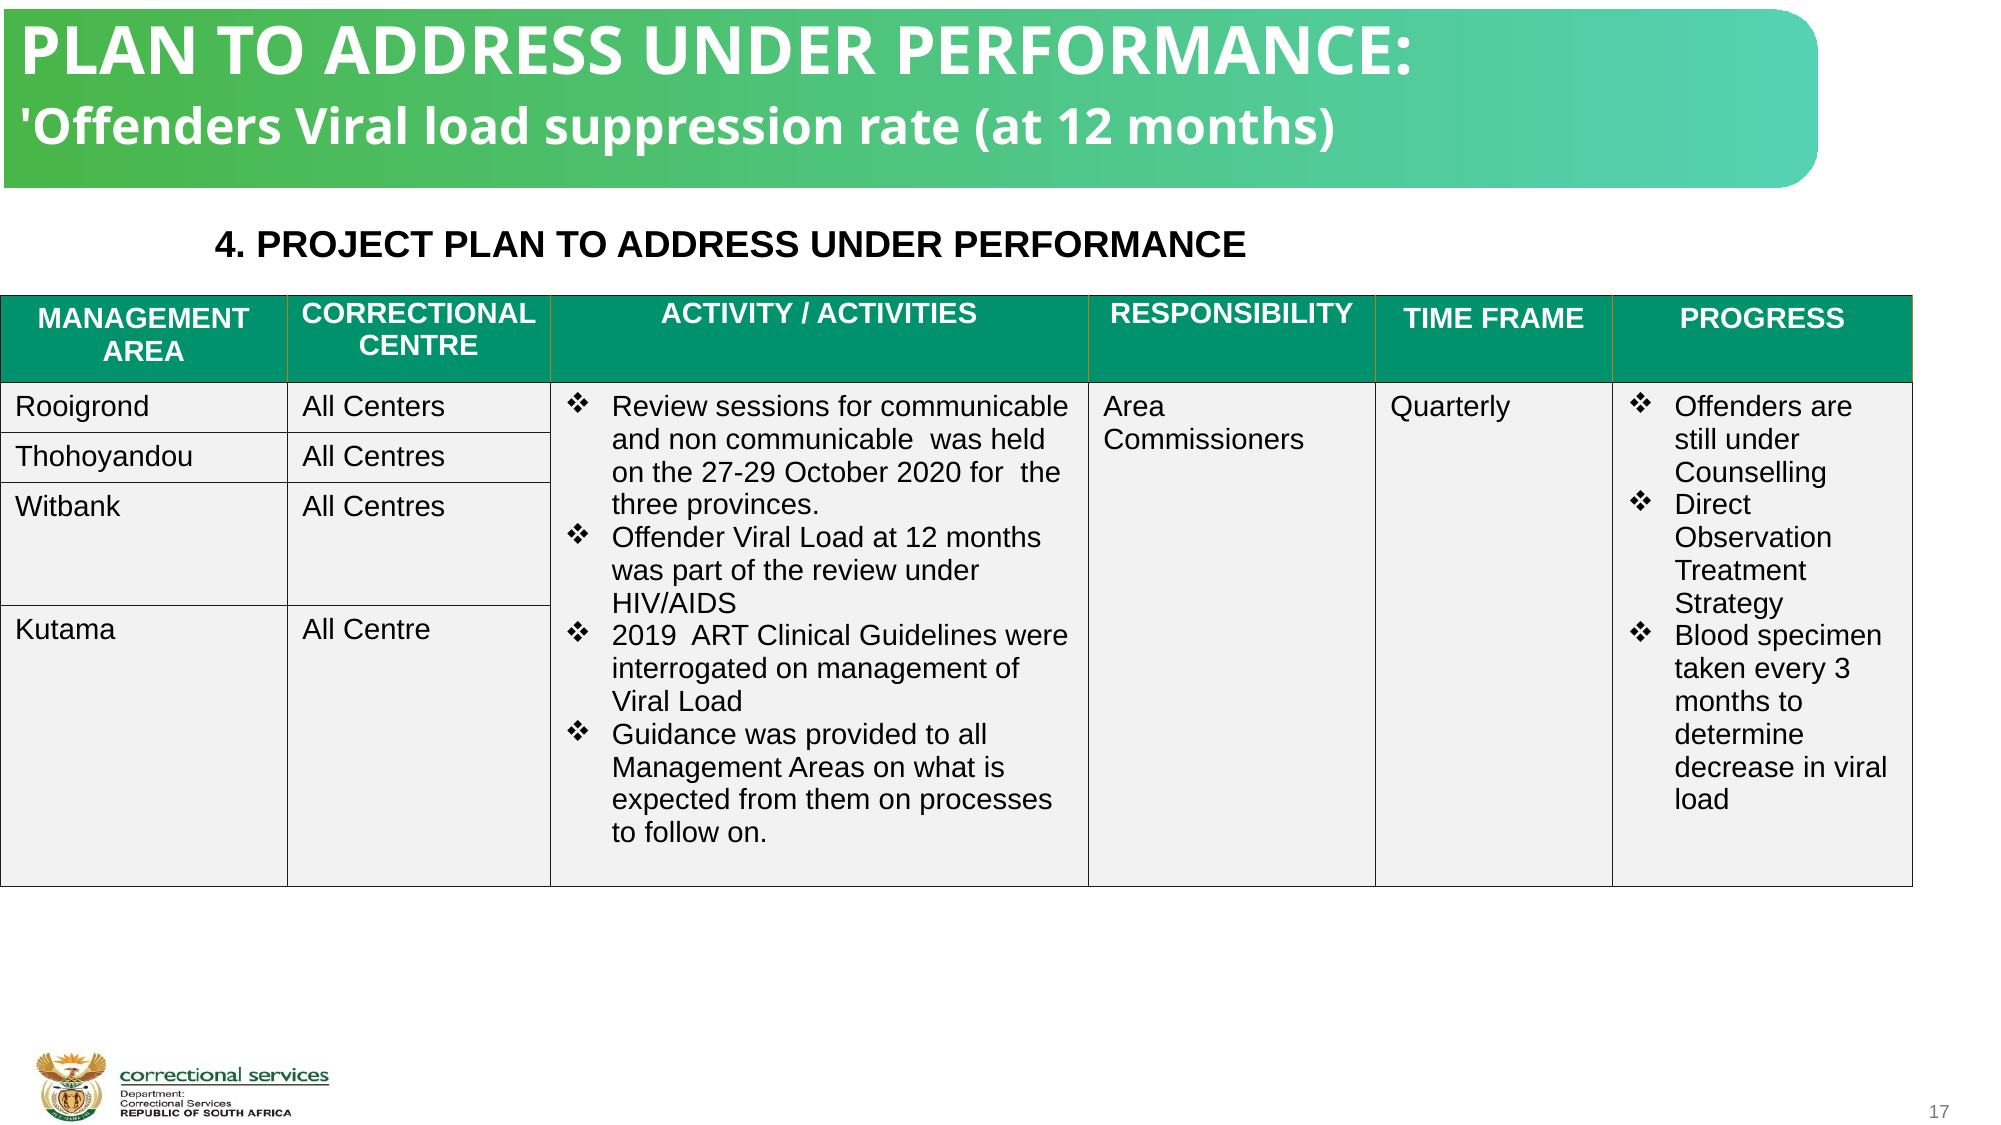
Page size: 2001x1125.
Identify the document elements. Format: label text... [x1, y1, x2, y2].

table_cell All Centres [288, 483, 550, 605]
text_box 4. PROJECT PLAN TO ADDRESS UNDER PERFORMANCE [199, 212, 1463, 273]
text_box [4, 19, 1818, 188]
table_cell Quarterly [1376, 383, 1612, 886]
table_header PROGRESS [1613, 296, 1912, 382]
table_cell Witbank [1, 483, 287, 605]
table_cell Kutama [1, 606, 287, 886]
table_header ACTIVITY / ACTIVITIES [551, 296, 1088, 382]
table_cell Area Commissioners [1089, 383, 1375, 886]
table_cell All Centers [288, 383, 550, 432]
table_header TIME FRAME [1376, 296, 1612, 382]
table_cell Rooigrond [1, 383, 287, 432]
table_cell All Centres [288, 433, 550, 482]
table_header MANAGEMENT AREA [1, 296, 287, 382]
table_cell Offenders are still under Counselling Direct Observation Treatment Strategy Blood specimen taken every 3 months to determine decrease in viral load [1613, 383, 1912, 886]
table_header RESPONSIBILITY [1089, 296, 1375, 382]
picture [33, 1049, 332, 1123]
table_header CORRECTIONAL CENTRE [288, 296, 550, 382]
table_cell Thohoyandou [1, 433, 287, 482]
table_cell Review sessions for communicable and non communicable was held on the 27-29 October 2020 for the three provinces. Offender Viral Load at 12 months was part of the review under HIV/AIDS 2019 ART Clinical Guidelines were interrogated on management of Viral Load Guidance was provided to all Management Areas on what is expected from them on processes to follow on. [551, 383, 1088, 886]
text_box PLAN TO ADDRESS UNDER PERFORMANCE: 'Offenders Viral load suppression rate (at 12 months) [4, 9, 1803, 96]
table_cell All Centre [288, 606, 550, 886]
